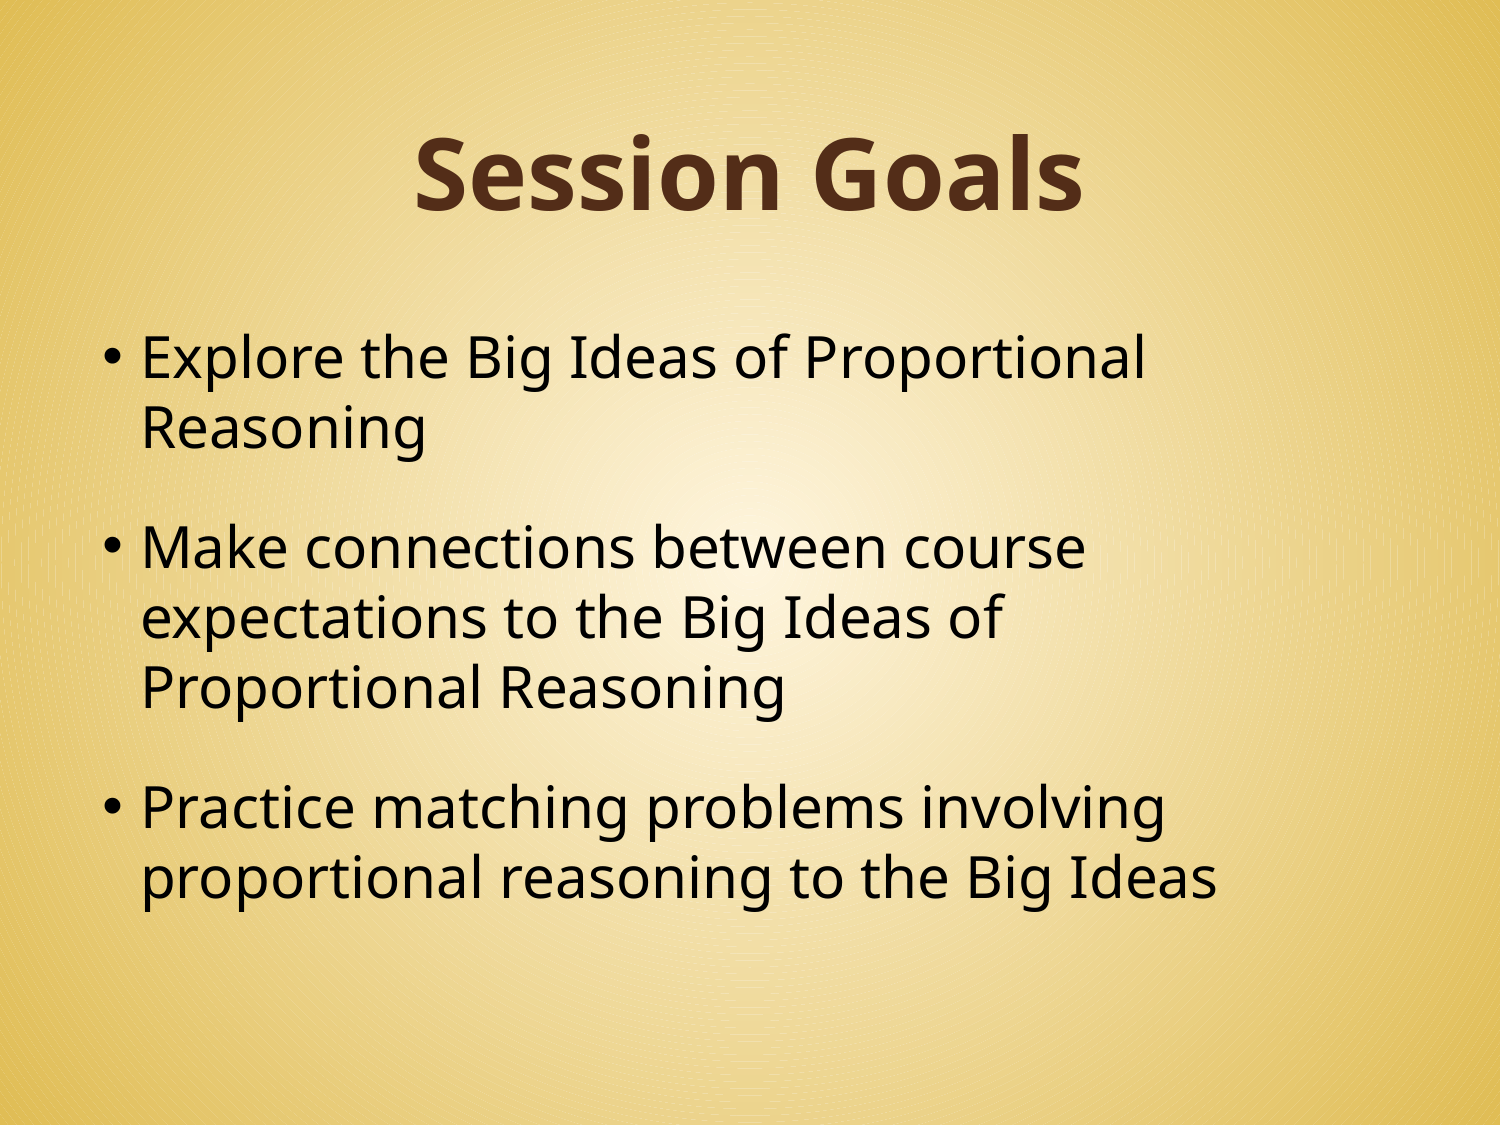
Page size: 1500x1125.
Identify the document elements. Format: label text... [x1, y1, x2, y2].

title Session Goals [75, 50, 1425, 238]
text_box Explore the Big Ideas of Proportional Reasoning Make connections between course expectations to the Big Ideas of Proportional Reasoning Practice matching problems involving proportional reasoning to the Big Ideas [87, 312, 1363, 918]
